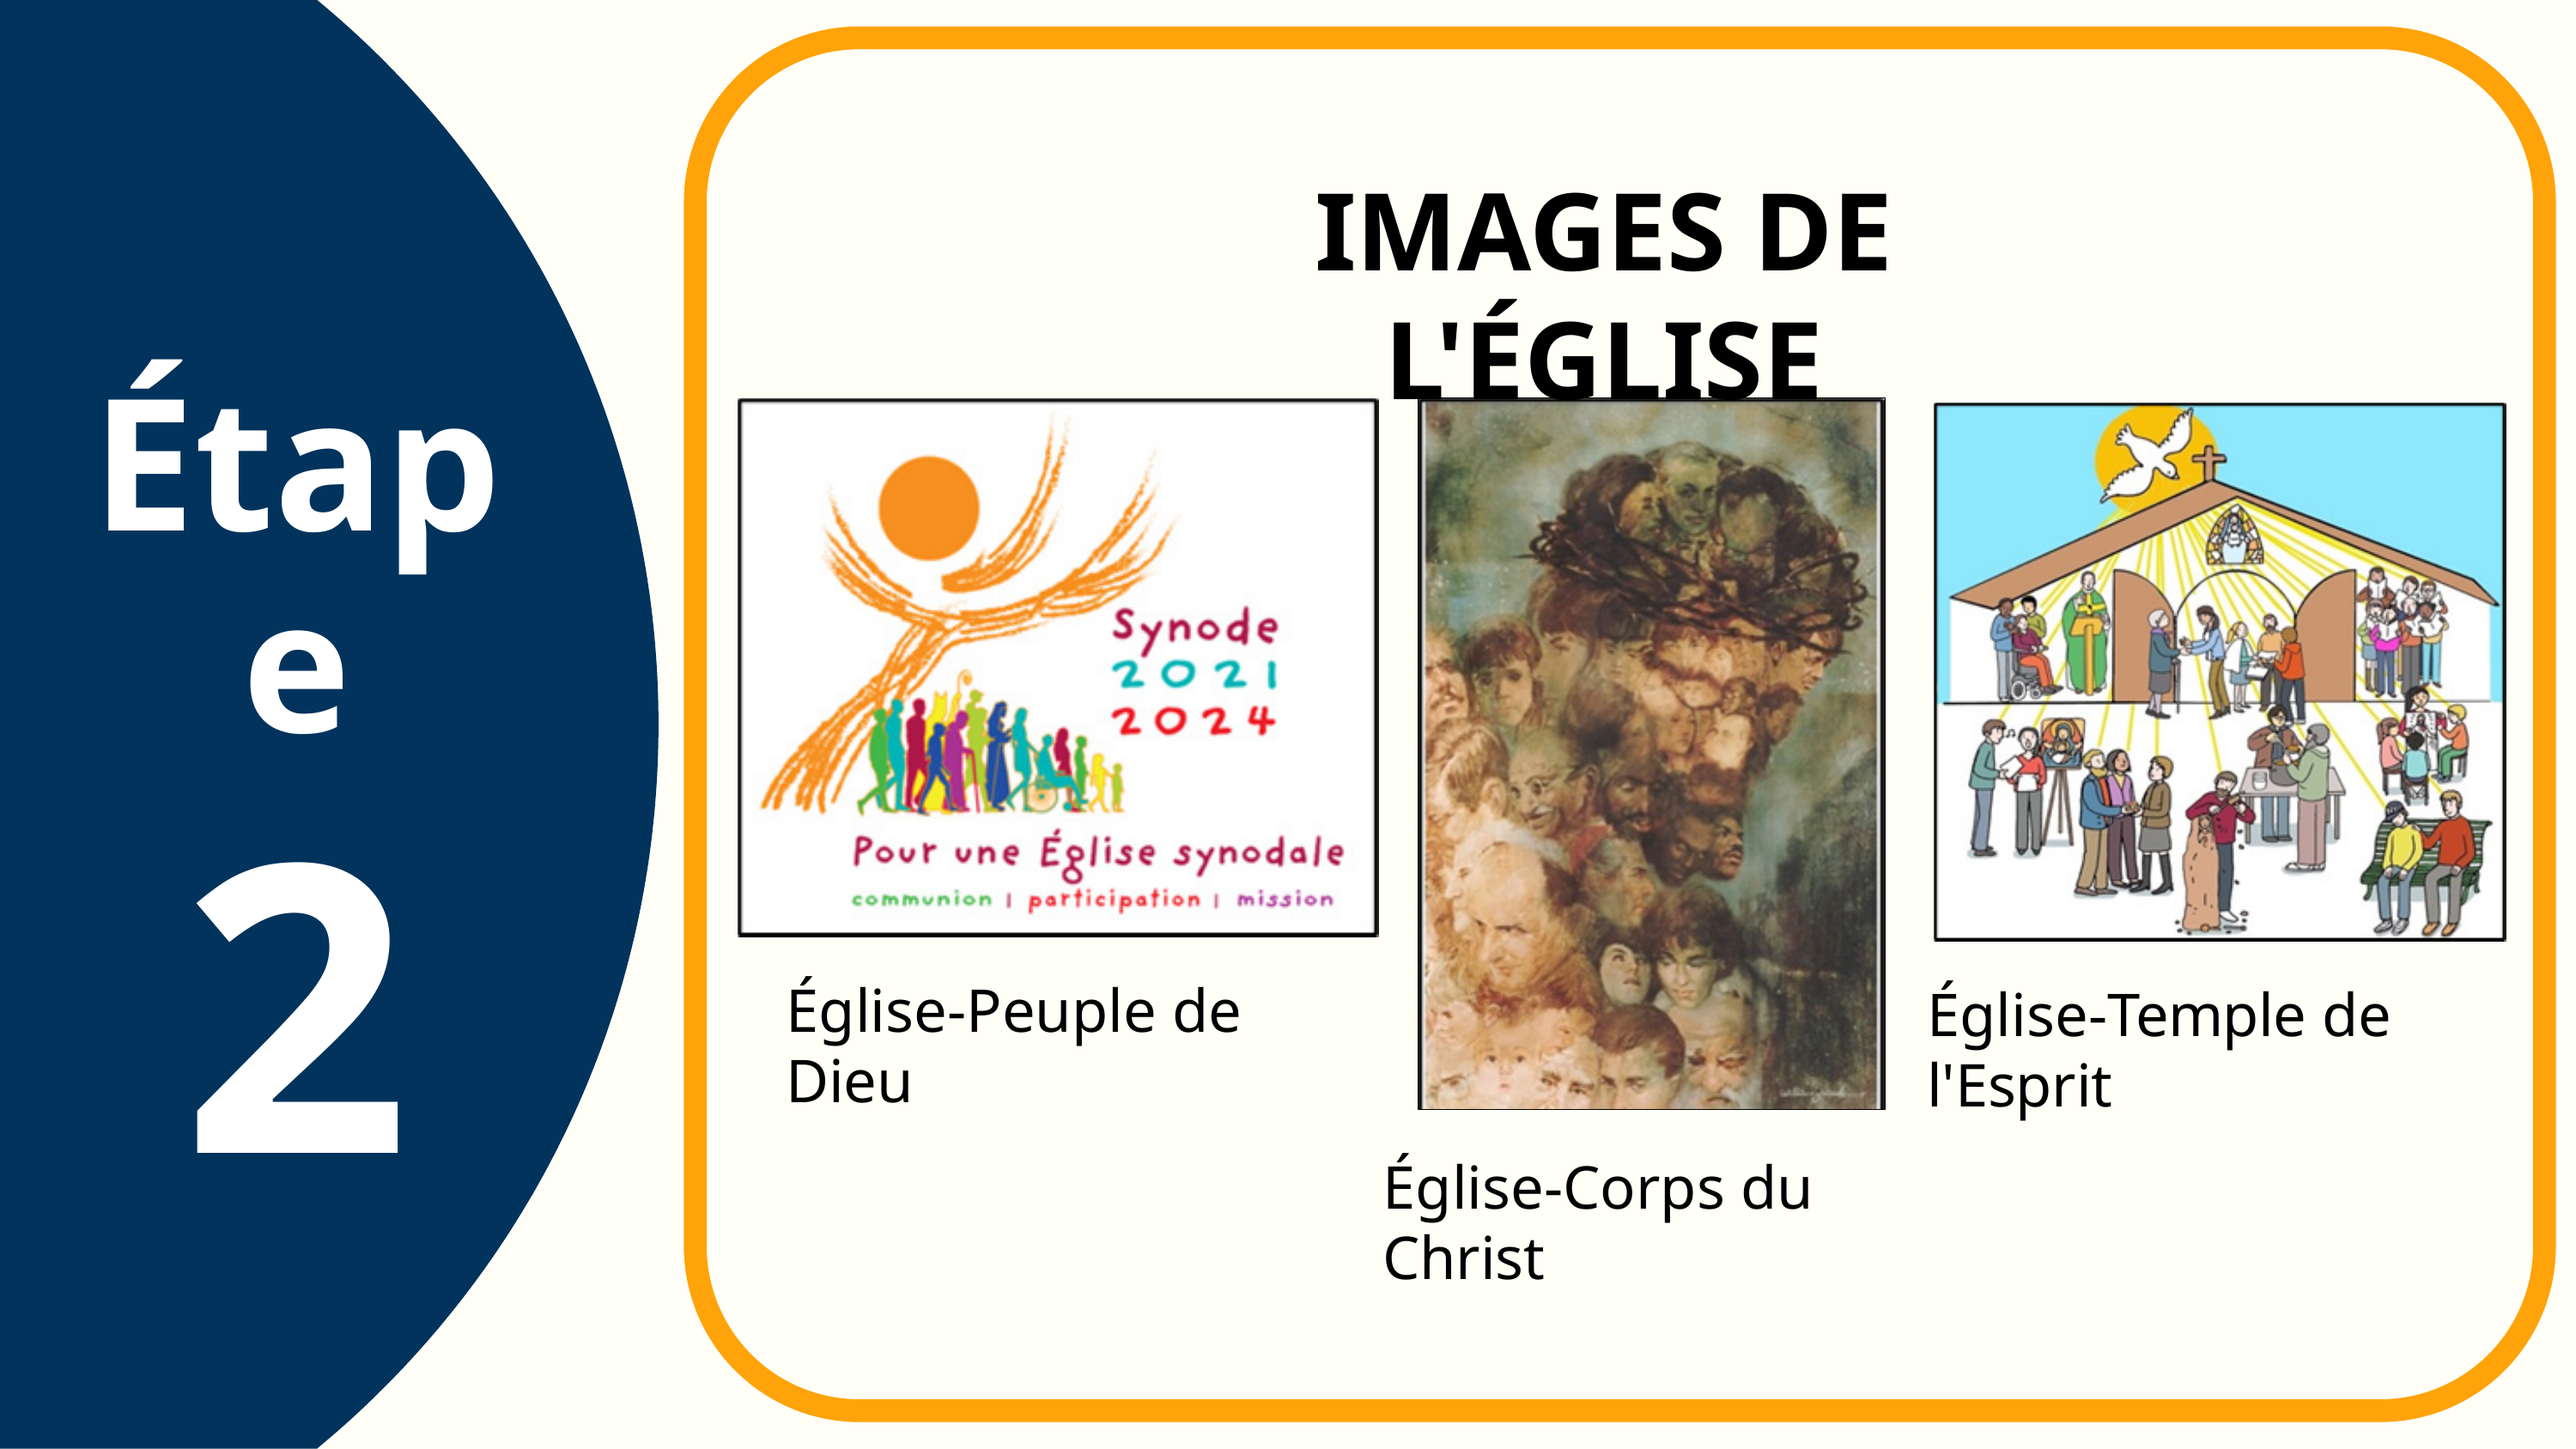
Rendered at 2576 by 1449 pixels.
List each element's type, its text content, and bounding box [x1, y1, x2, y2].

text_box [695, 38, 2545, 1411]
picture [1933, 403, 2506, 943]
text_box IMAGES DE L'ÉGLISE [1094, 161, 2111, 421]
text_box Église-Temple de l'Esprit [1925, 975, 2547, 1119]
picture [1419, 397, 1886, 1109]
title Étape 2 [39, 363, 555, 1234]
text_box [0, 0, 659, 1449]
text_box Église-Corps du Christ [1381, 1148, 1937, 1292]
text_box Église-Peuple de Dieu [784, 971, 1332, 1115]
picture [737, 397, 1379, 937]
